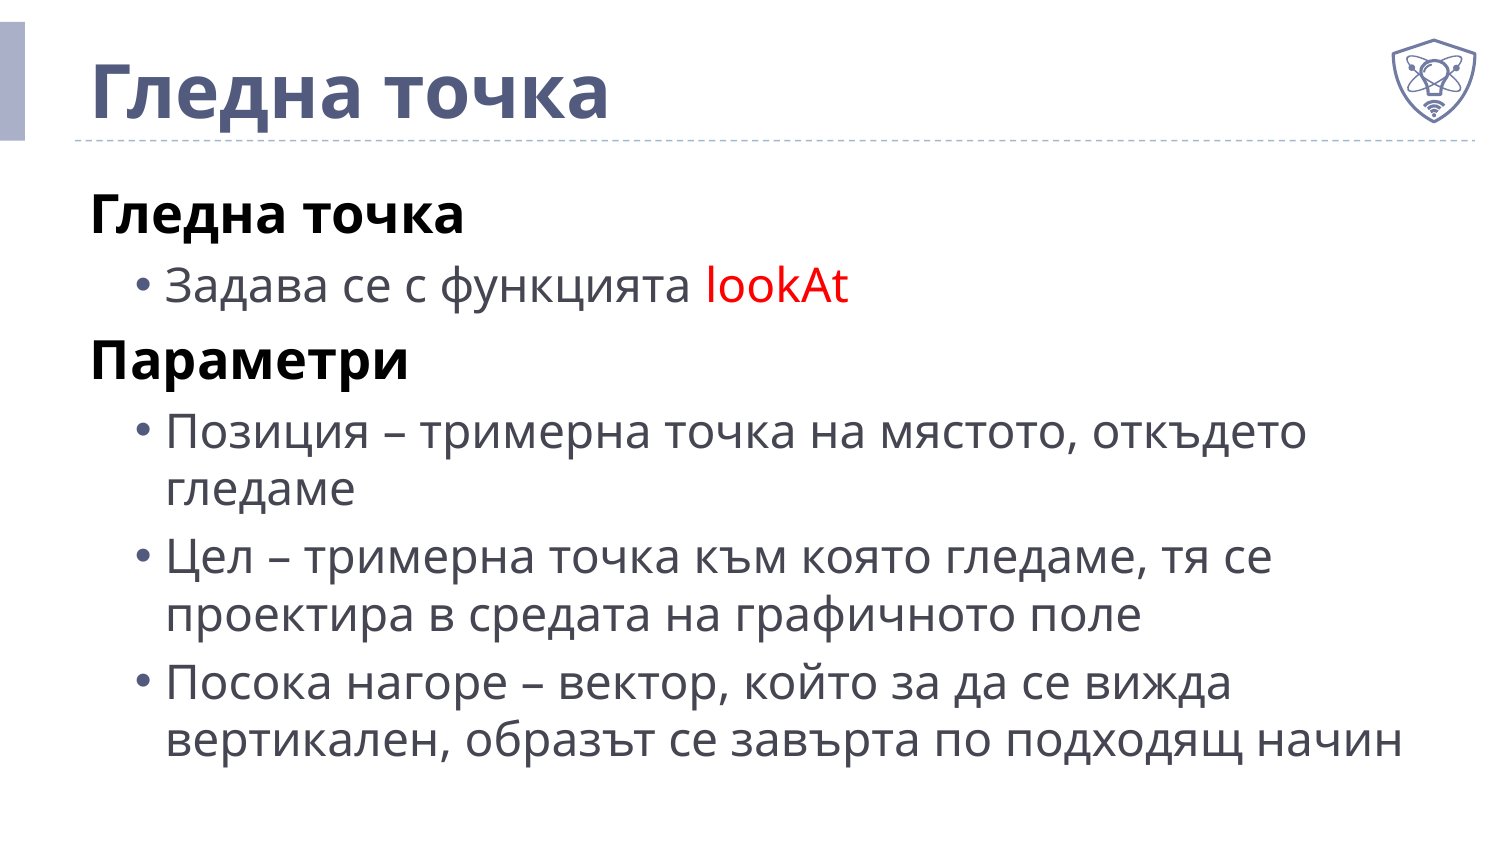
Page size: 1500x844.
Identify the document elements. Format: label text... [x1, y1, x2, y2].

title Гледна точка [75, 18, 1475, 141]
list Гледна точка Задава се с функцията lookAt Параметри Позиция – тримерна точка на мястото, откъдето гледаме Цел – тримерна точка към която гледаме, тя се проектира в средата на графичното поле Посока нагоре – вектор, който за да се вижда вертикален, образът се завърта по подходящ начин [75, 171, 1475, 835]
